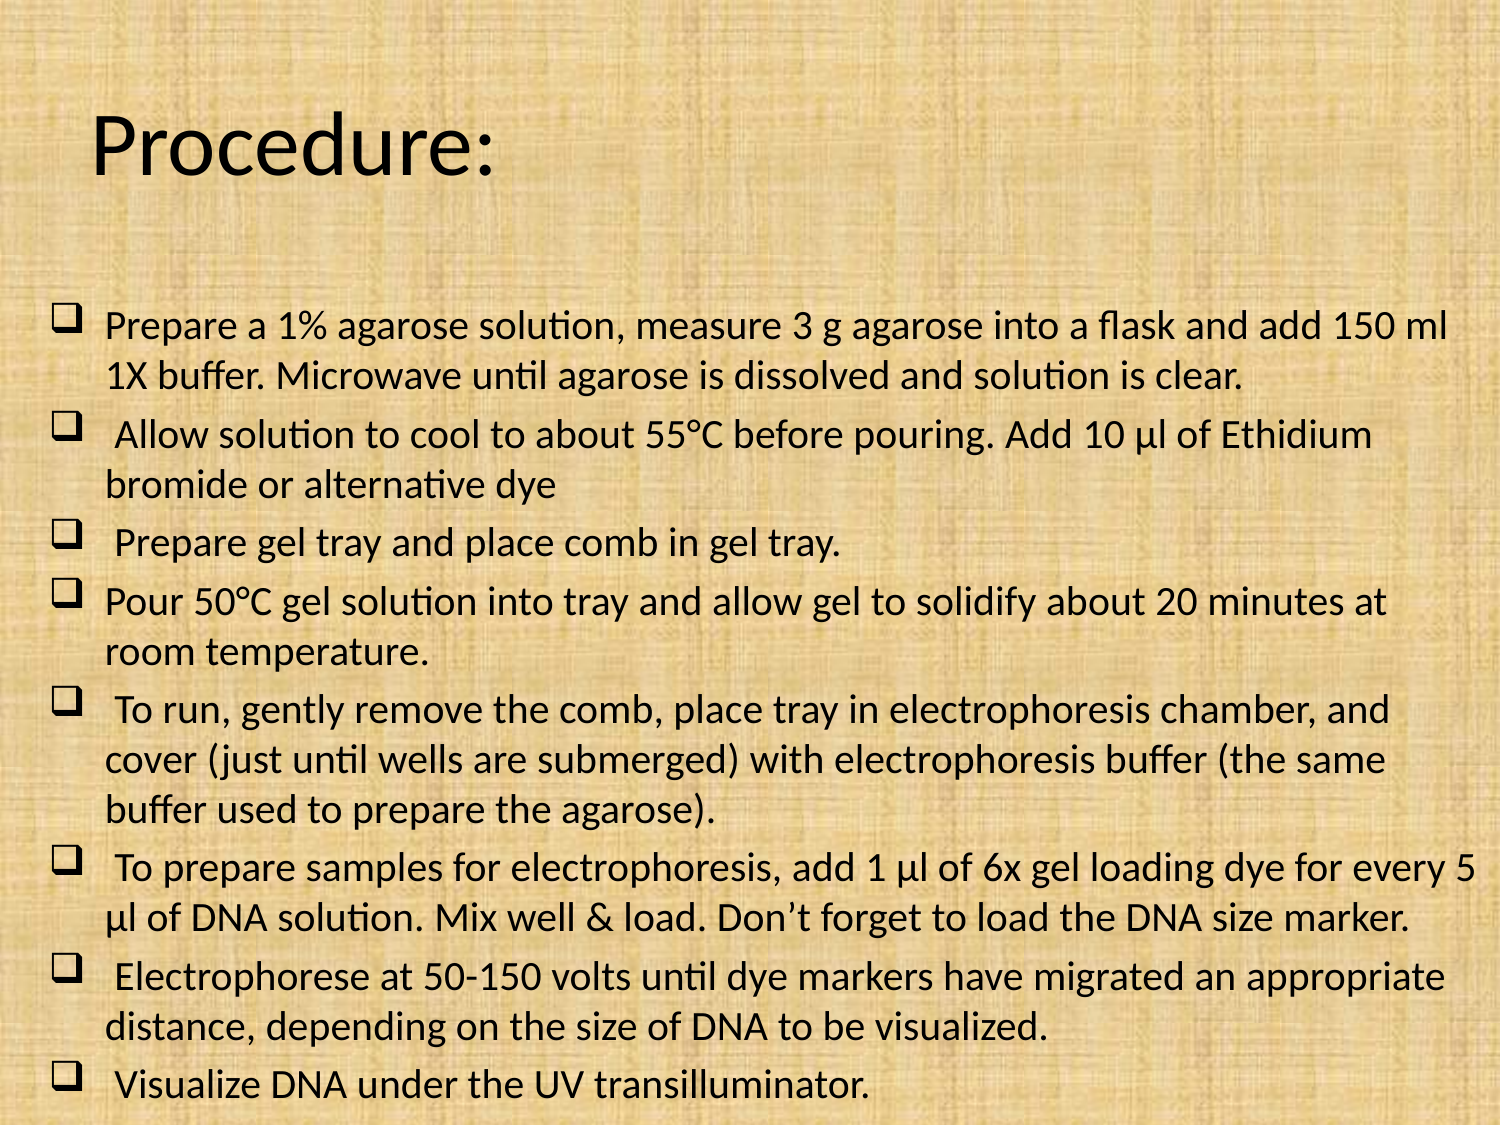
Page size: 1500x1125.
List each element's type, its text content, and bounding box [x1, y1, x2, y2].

title Procedure: [75, 45, 1425, 233]
list Prepare a 1% agarose solution, measure 3 g agarose into a flask and add 150 ml 1X buffer. Microwave until agarose is dissolved and solution is clear. Allow solution to cool to about 55°C before pouring. Add 10 μl of Ethidium bromide or alternative dye Prepare gel tray and place comb in gel tray. Pour 50°C gel solution into tray and allow gel to solidify about 20 minutes at room temperature. To run, gently remove the comb, place tray in electrophoresis chamber, and cover (just until wells are submerged) with electrophoresis buffer (the same buffer used to prepare the agarose). To prepare samples for electrophoresis, add 1 μl of 6x gel loading dye for every 5 μl of DNA solution. Mix well & load. Don’t forget to load the DNA size marker. Electrophorese at 50-150 volts until dye markers have migrated an appropriate distance, depending on the size of DNA to be visualized. Visualize DNA under the UV transilluminator. [33, 290, 1500, 1034]
picture [0, 0, 1500, 1125]
